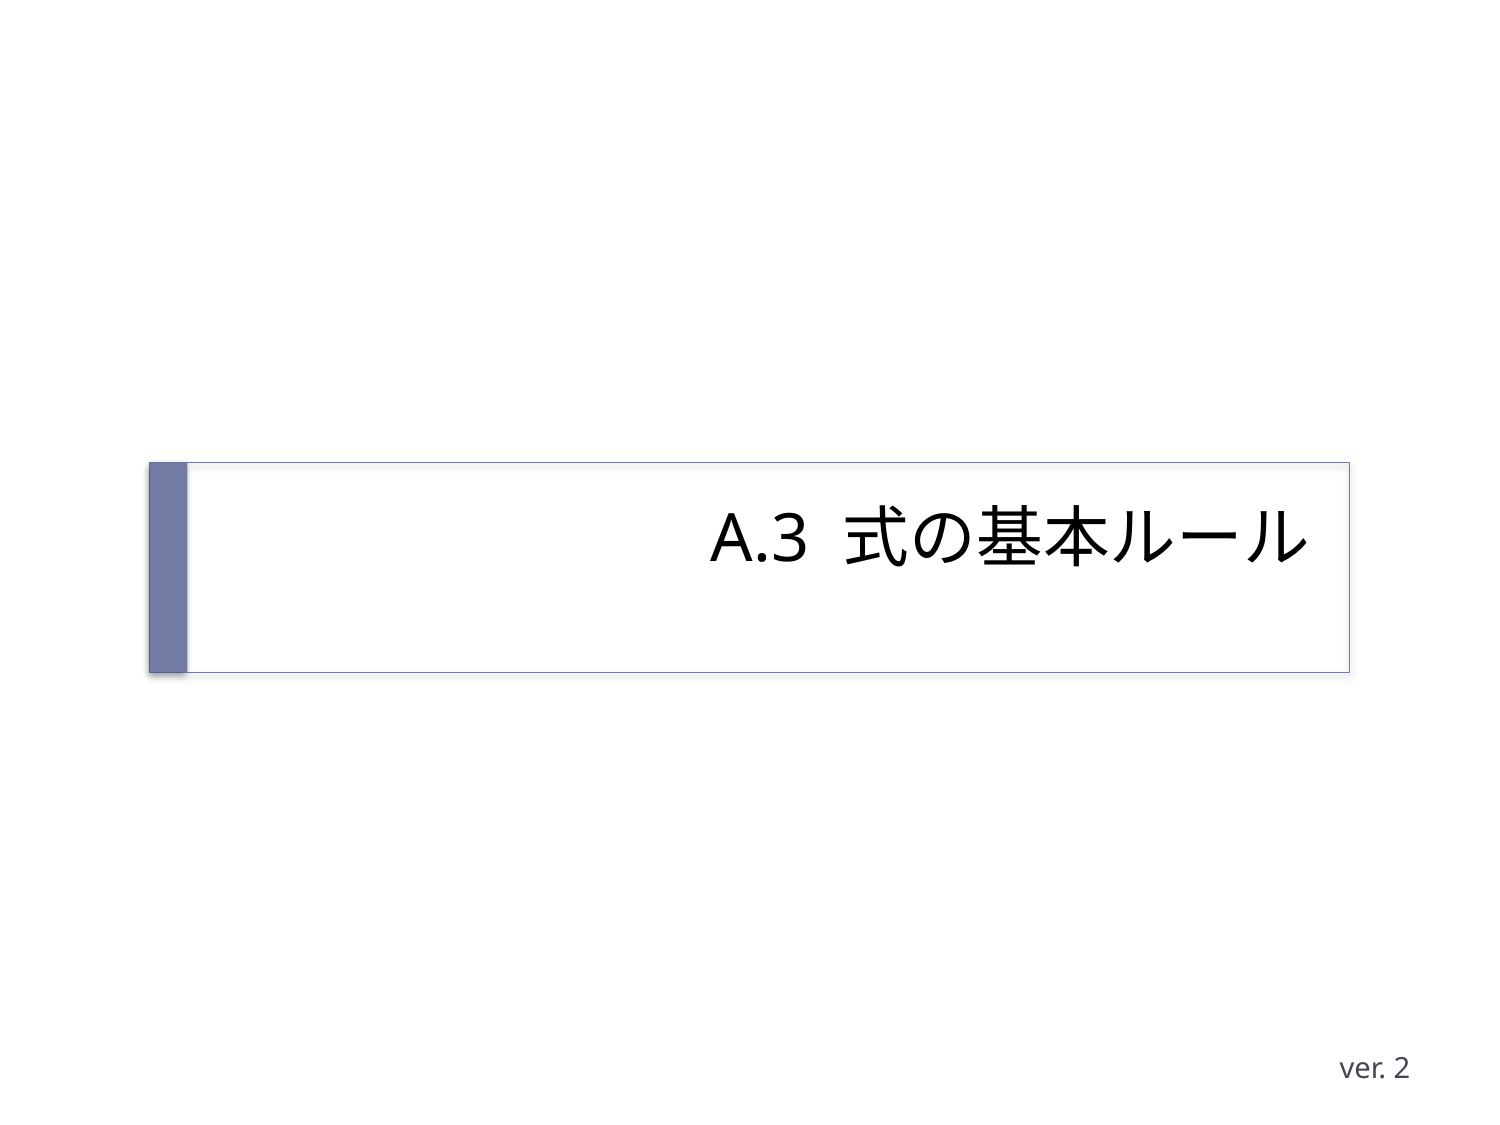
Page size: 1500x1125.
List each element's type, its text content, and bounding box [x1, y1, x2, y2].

slide_number ver. 2 [1050, 1042, 1425, 1103]
title A.3 式の基本ルール [200, 487, 1325, 663]
